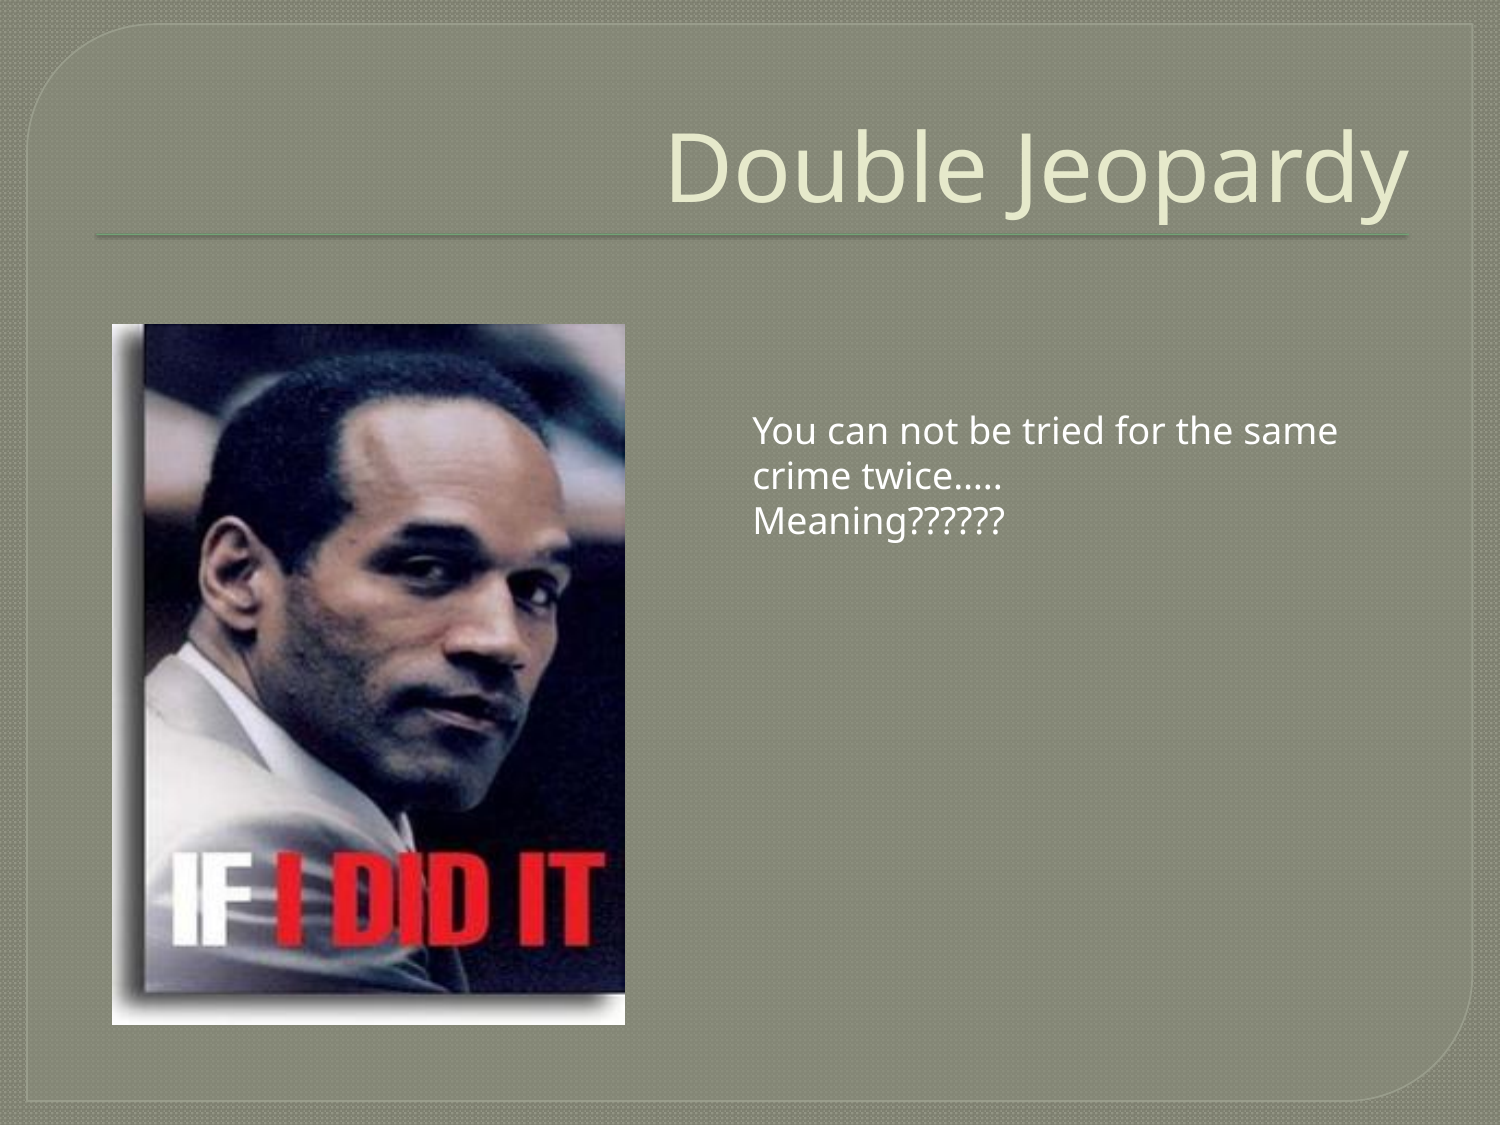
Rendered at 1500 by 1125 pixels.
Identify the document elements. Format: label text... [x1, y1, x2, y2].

title Double Jeopardy [75, 41, 1425, 230]
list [112, 324, 626, 1026]
text_box You can not be tried for the same crime twice….. Meaning?????? [737, 399, 1438, 550]
